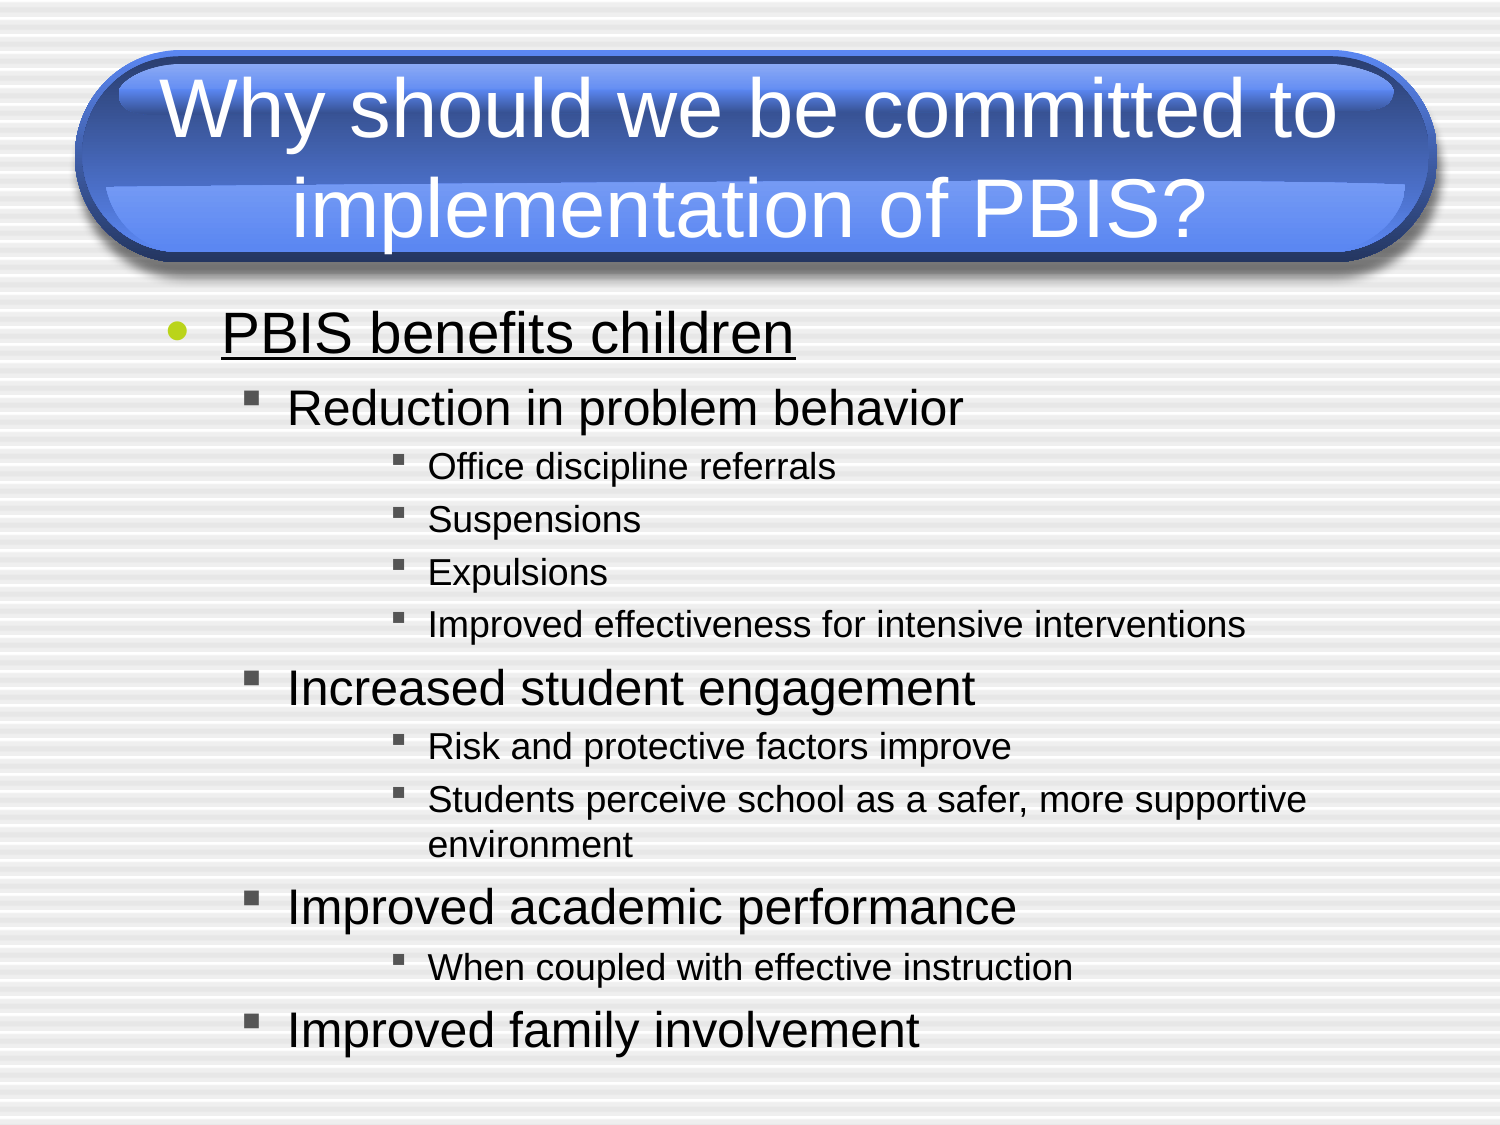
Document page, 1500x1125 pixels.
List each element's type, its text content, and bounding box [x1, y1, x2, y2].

title Why should we be committed to implementation of PBIS? [112, 60, 1388, 249]
picture [0, 0, 1500, 1125]
list PBIS benefits children Reduction in problem behavior Office discipline referrals Suspensions Expulsions Improved effectiveness for intensive interventions Increased student engagement Risk and protective factors improve Students perceive school as a safer, more supportive environment Improved academic performance When coupled with effective instruction Improved family involvement [149, 287, 1426, 1088]
